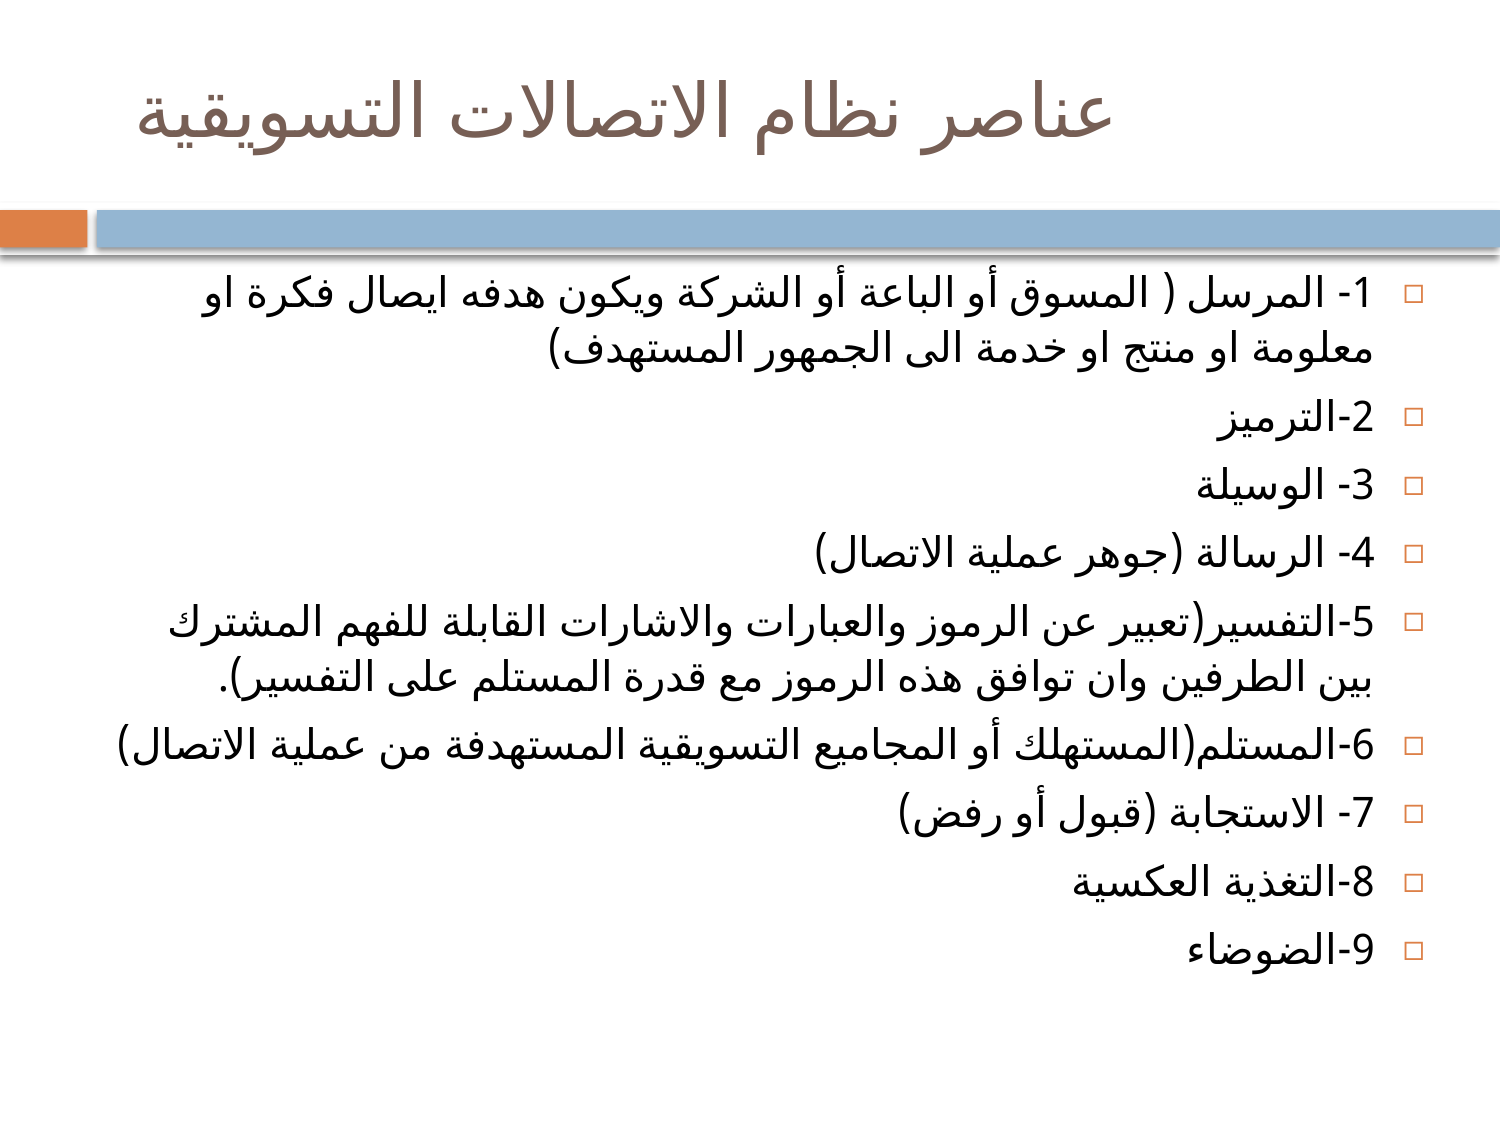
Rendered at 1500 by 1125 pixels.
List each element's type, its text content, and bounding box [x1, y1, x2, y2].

list 1- المرسل ( المسوق أو الباعة أو الشركة ويكون هدفه ايصال فكرة او معلومة او منتج او خدمة الى الجمهور المستهدف) 2-الترميز 3- الوسيلة 4- الرسالة (جوهر عملية الاتصال) 5-التفسير(تعبير عن الرموز والعبارات والاشارات القابلة للفهم المشترك بين الطرفين وان توافق هذه الرموز مع قدرة المستلم على التفسير). 6-المستلم(المستهلك أو المجاميع التسويقية المستهدفة من عملية الاتصال) 7- الاستجابة (قبول أو رفض) 8-التغذية العكسية 9-الضوضاء [100, 262, 1438, 1000]
title عناصر نظام الاتصالات التسويقية [100, 37, 1438, 200]
